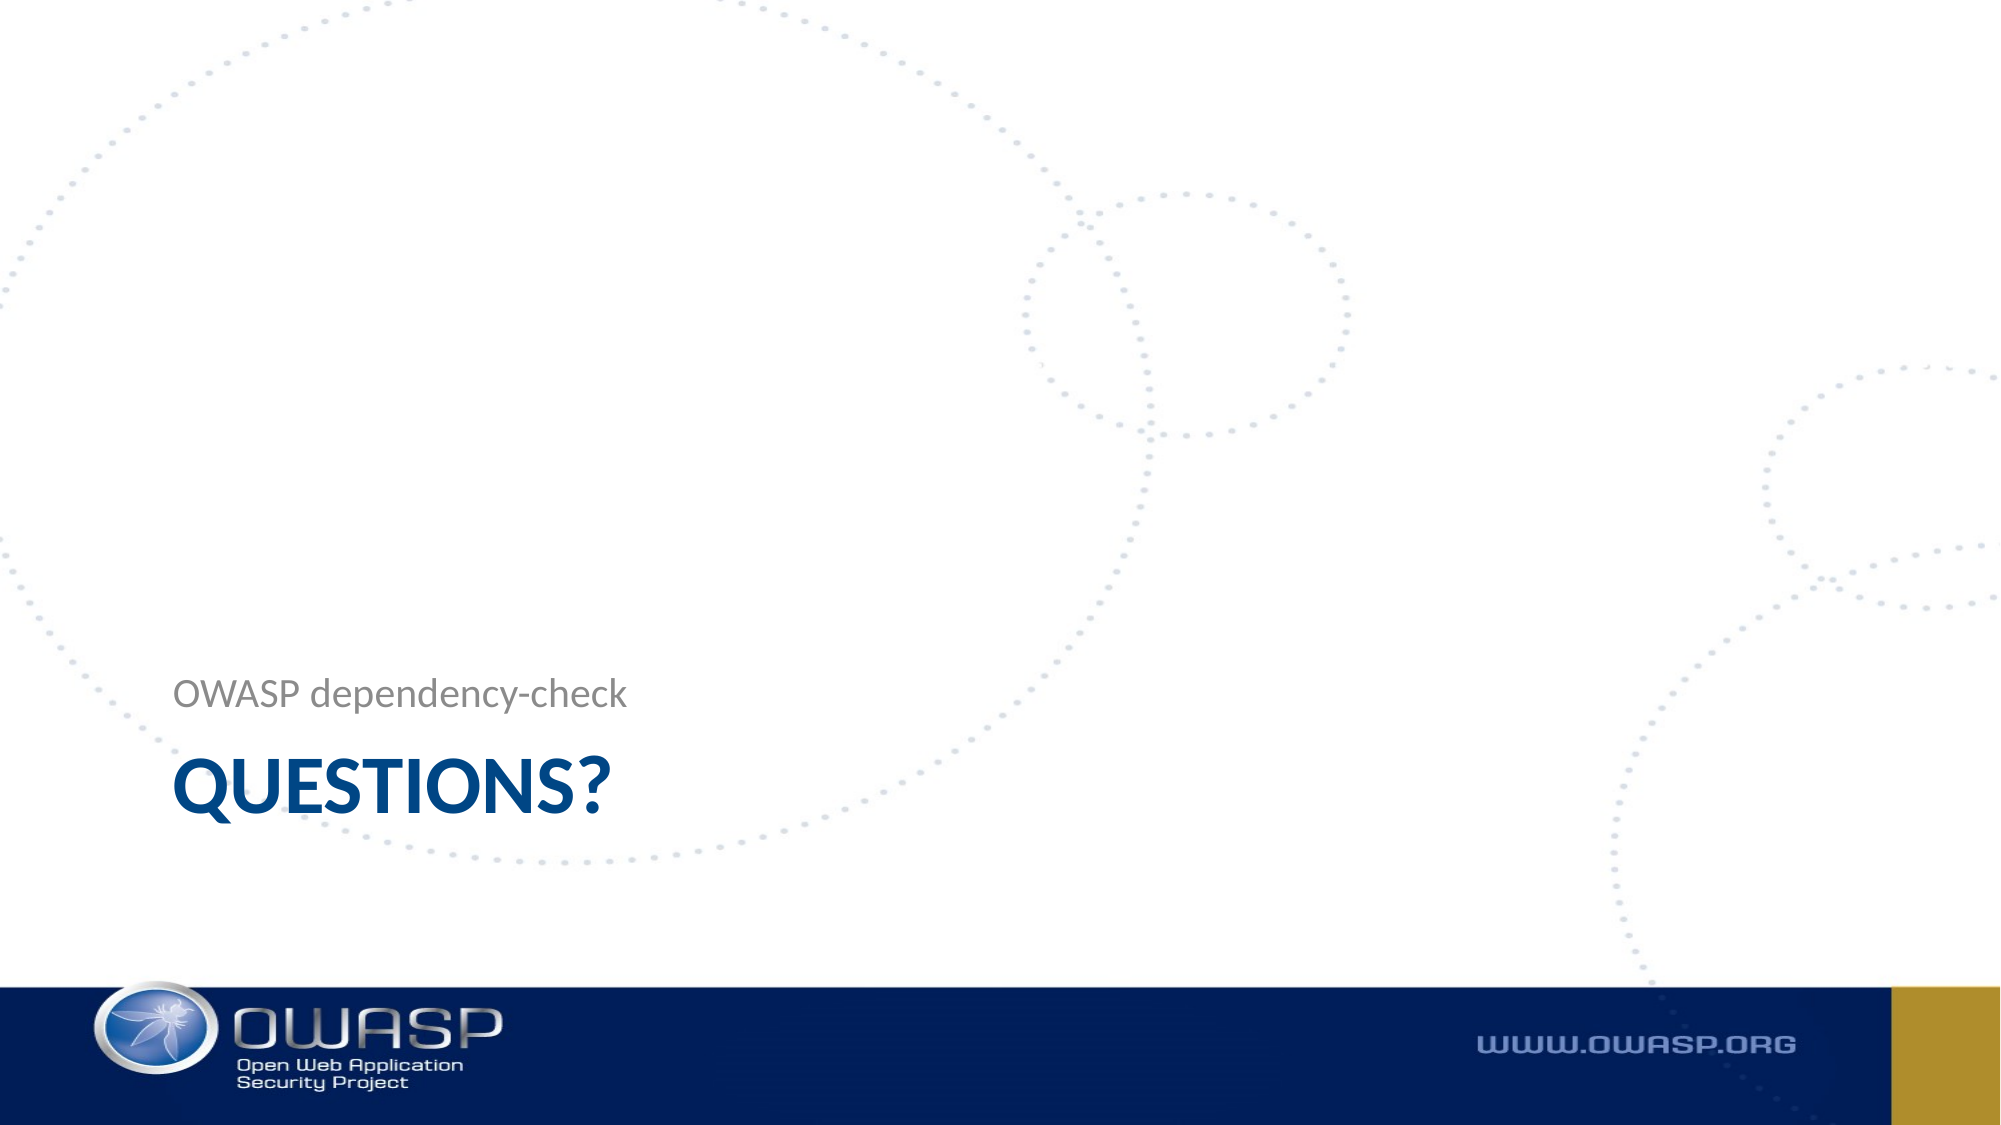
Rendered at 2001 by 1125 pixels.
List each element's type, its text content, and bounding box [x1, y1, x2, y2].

picture [0, 0, 2001, 1125]
list OWASP dependency-check [157, 476, 1858, 723]
title Questions? [157, 723, 1858, 947]
